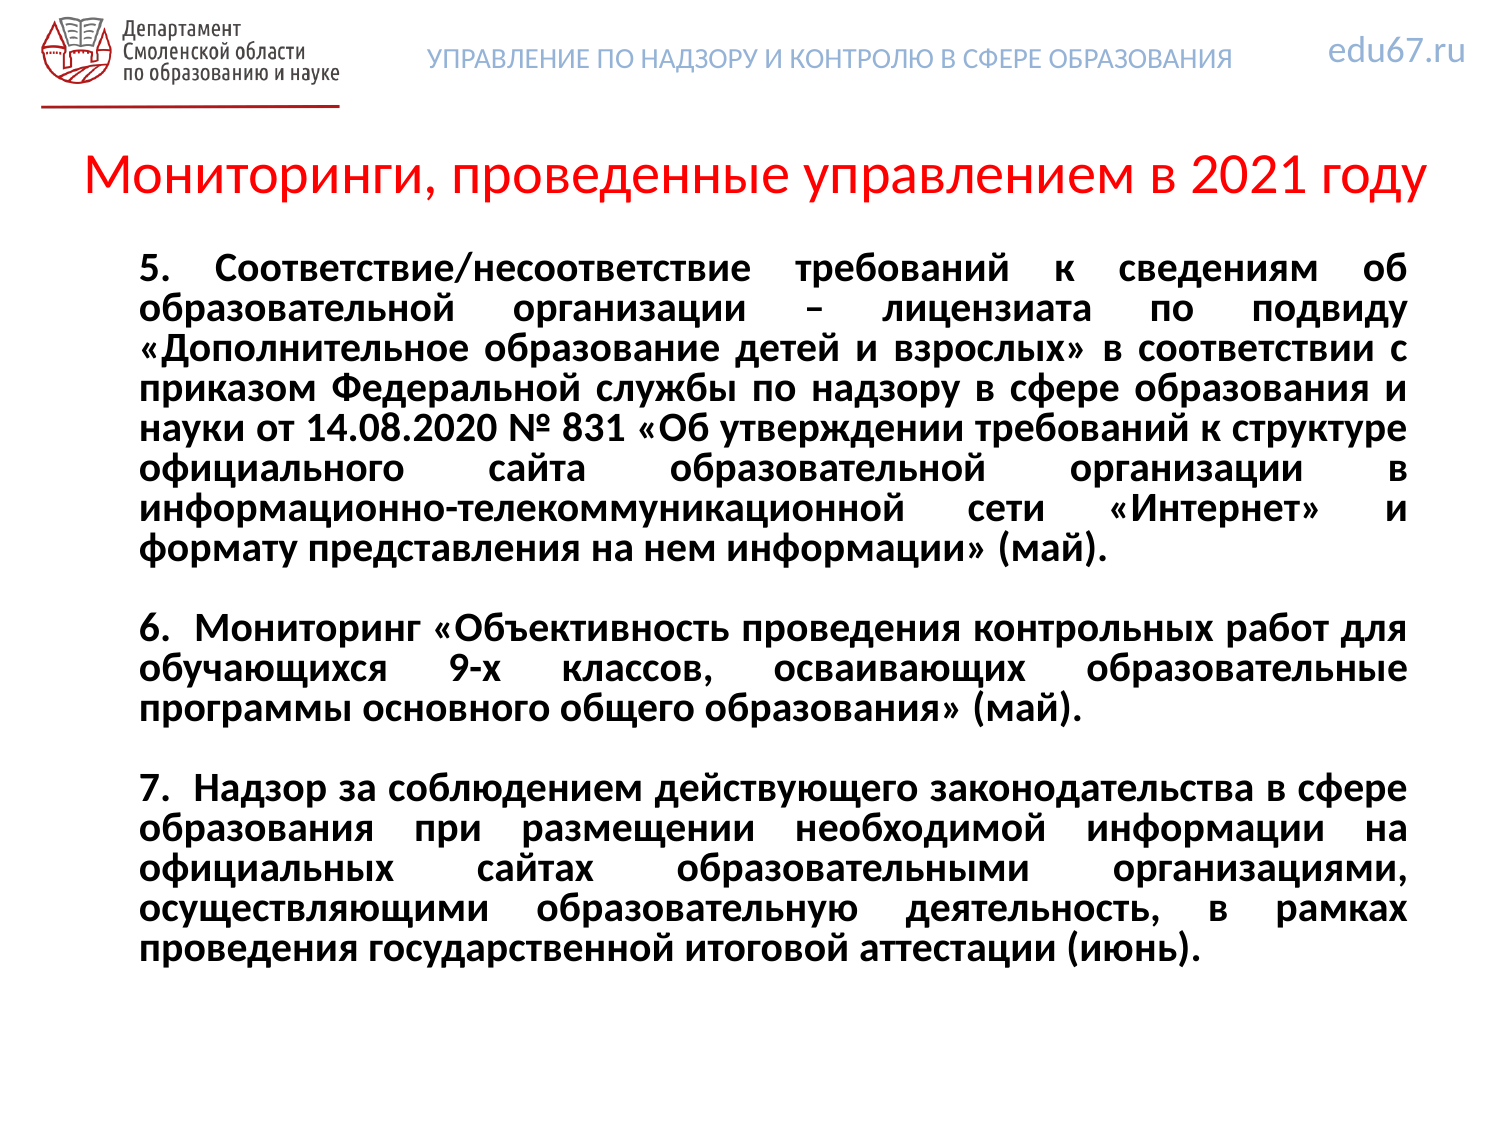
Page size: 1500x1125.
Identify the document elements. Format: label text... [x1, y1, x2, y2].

picture [36, 14, 349, 123]
text_box edu67.ru [1313, 17, 1482, 78]
text_box 5. Соответствие/несоответствие требований к сведениям об образовательной организации – лицензиата по подвиду «Дополнительное образование детей и взрослых» в соответствии с приказом Федеральной службы по надзору в сфере образования и науки от 14.08.2020 № 831 «Об утверждении требований к структуре официального сайта образовательной организации в информационно-телекоммуникационной сети «Интернет» и формату представления на нем информации» (май). 6. Мониторинг «Объективность проведения контрольных работ для обучающихся 9-х классов, осваивающих образовательные программы основного общего образования» (май). 7. Надзор за соблюдением действующего законодательства в сфере образования при размещении необходимой информации на официальных сайтах образовательными организациями, осуществляющими образовательную деятельность, в рамках проведения государственной итоговой аттестации (июнь). [123, 242, 1424, 977]
text_box УПРАВЛЕНИЕ ПО НАДЗОРУ И КОНТРОЛЮ В СФЕРЕ ОБРАЗОВАНИЯ [385, 32, 1275, 82]
text_box Мониторинги, проведенные управлением в 2021 году [41, 127, 1471, 213]
